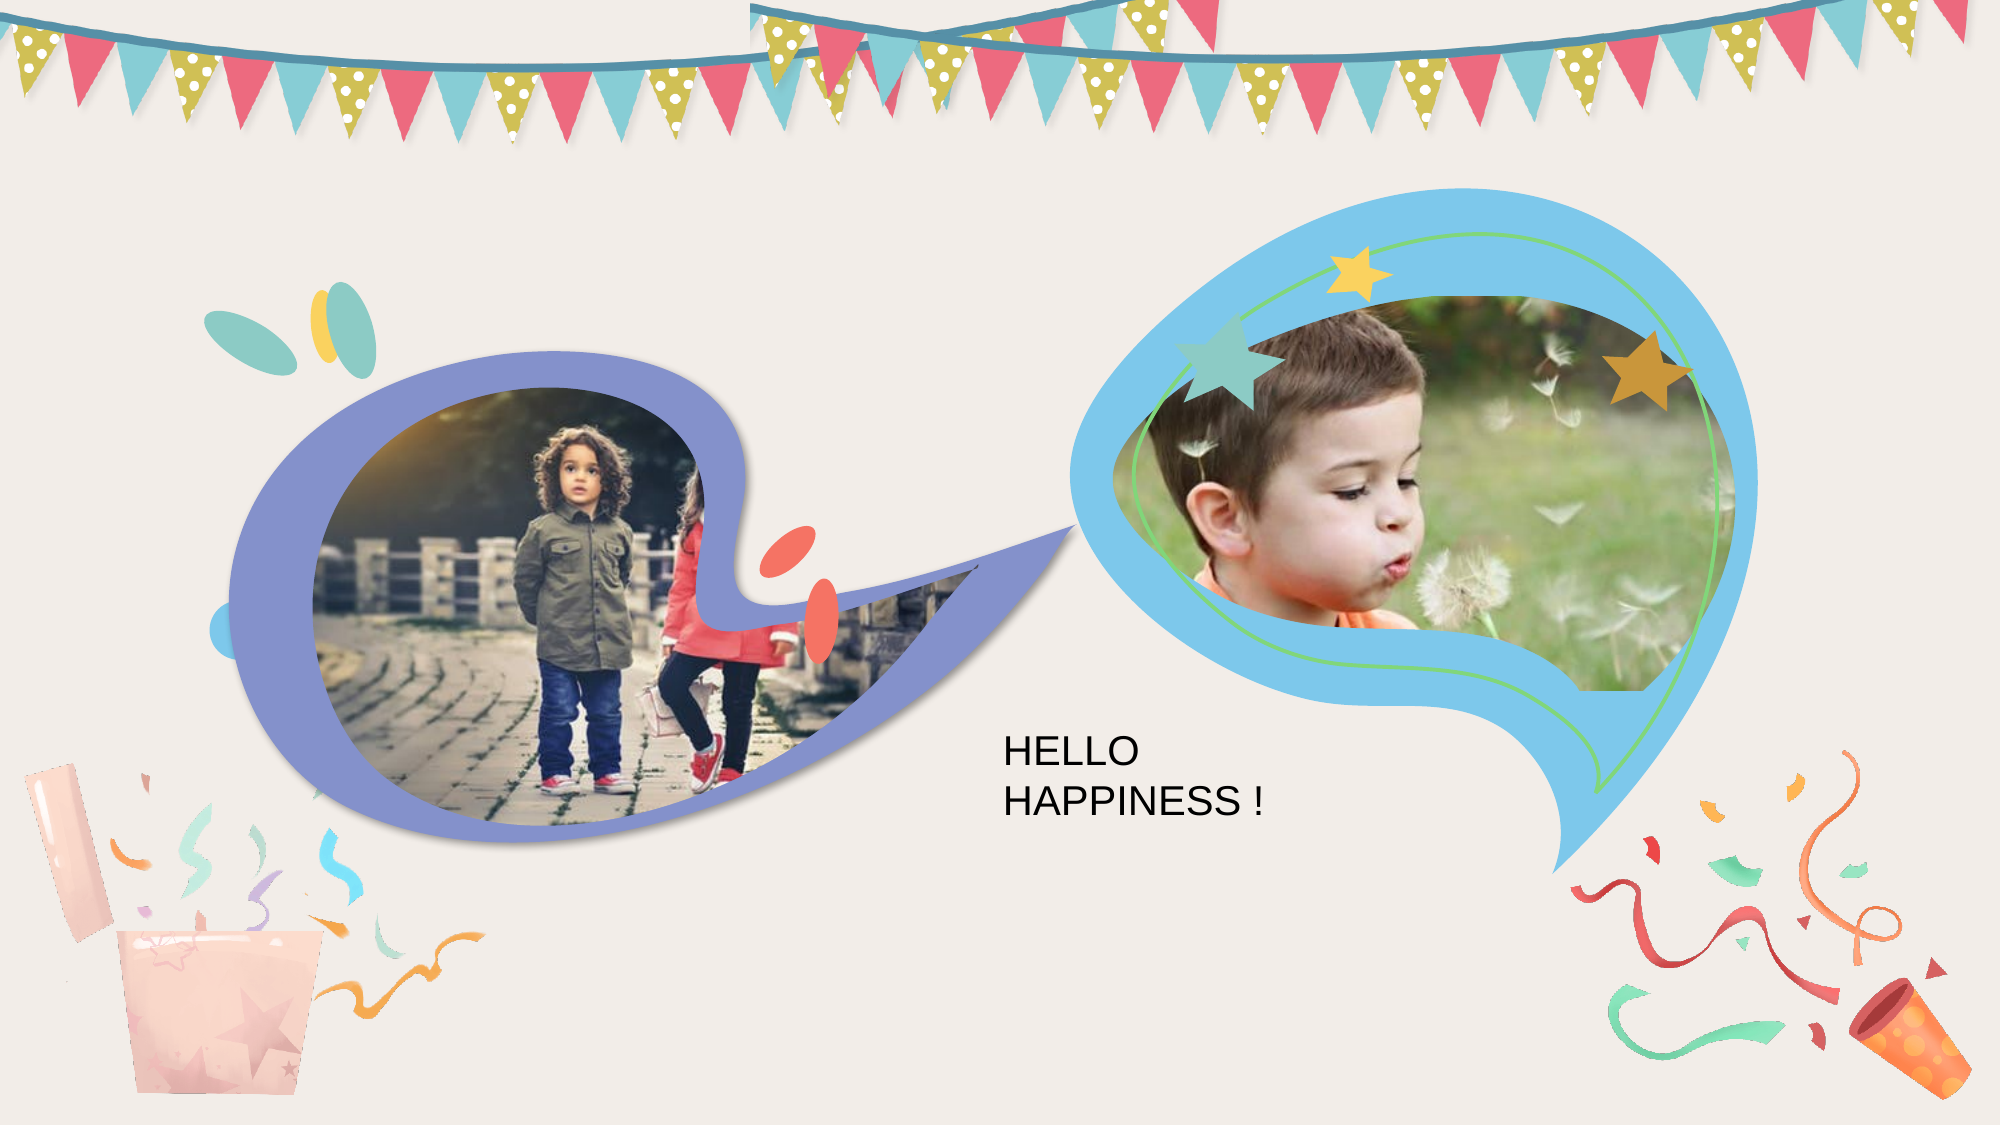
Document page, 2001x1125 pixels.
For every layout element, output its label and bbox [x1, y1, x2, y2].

text_box [198, 277, 801, 851]
text_box [801, 0, 2000, 876]
picture [0, 0, 2000, 1125]
